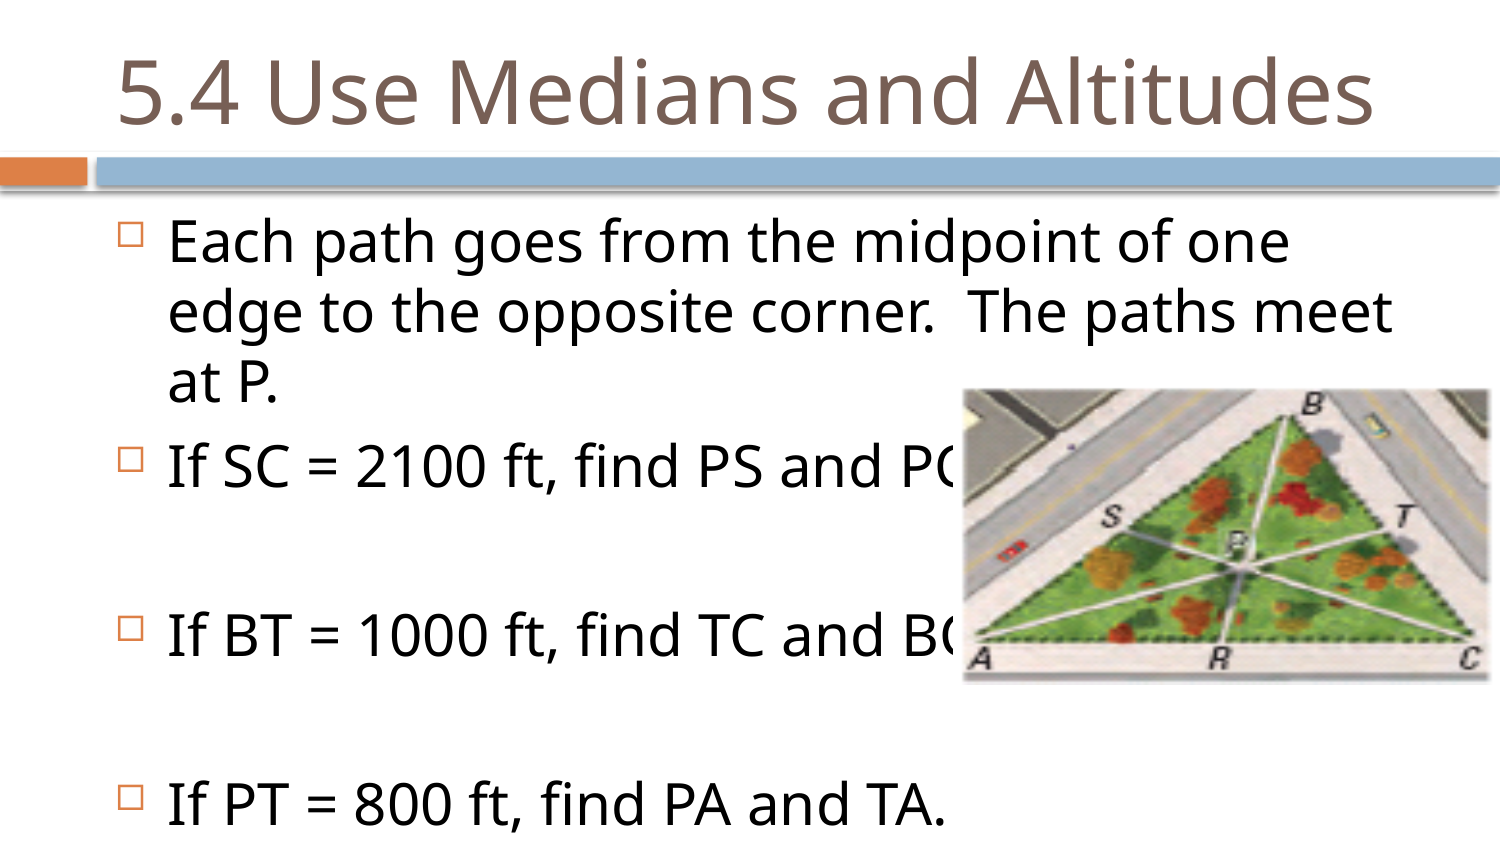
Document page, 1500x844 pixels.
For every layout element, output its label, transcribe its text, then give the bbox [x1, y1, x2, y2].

picture [953, 384, 1500, 685]
title 5.4 Use Medians and Altitudes [100, 28, 1438, 150]
list Each path goes from the midpoint of one edge to the opposite corner. The paths meet at P. If SC = 2100 ft, find PS and PC. If BT = 1000 ft, find TC and BC. If PT = 800 ft, find PA and TA. [100, 196, 1438, 750]
